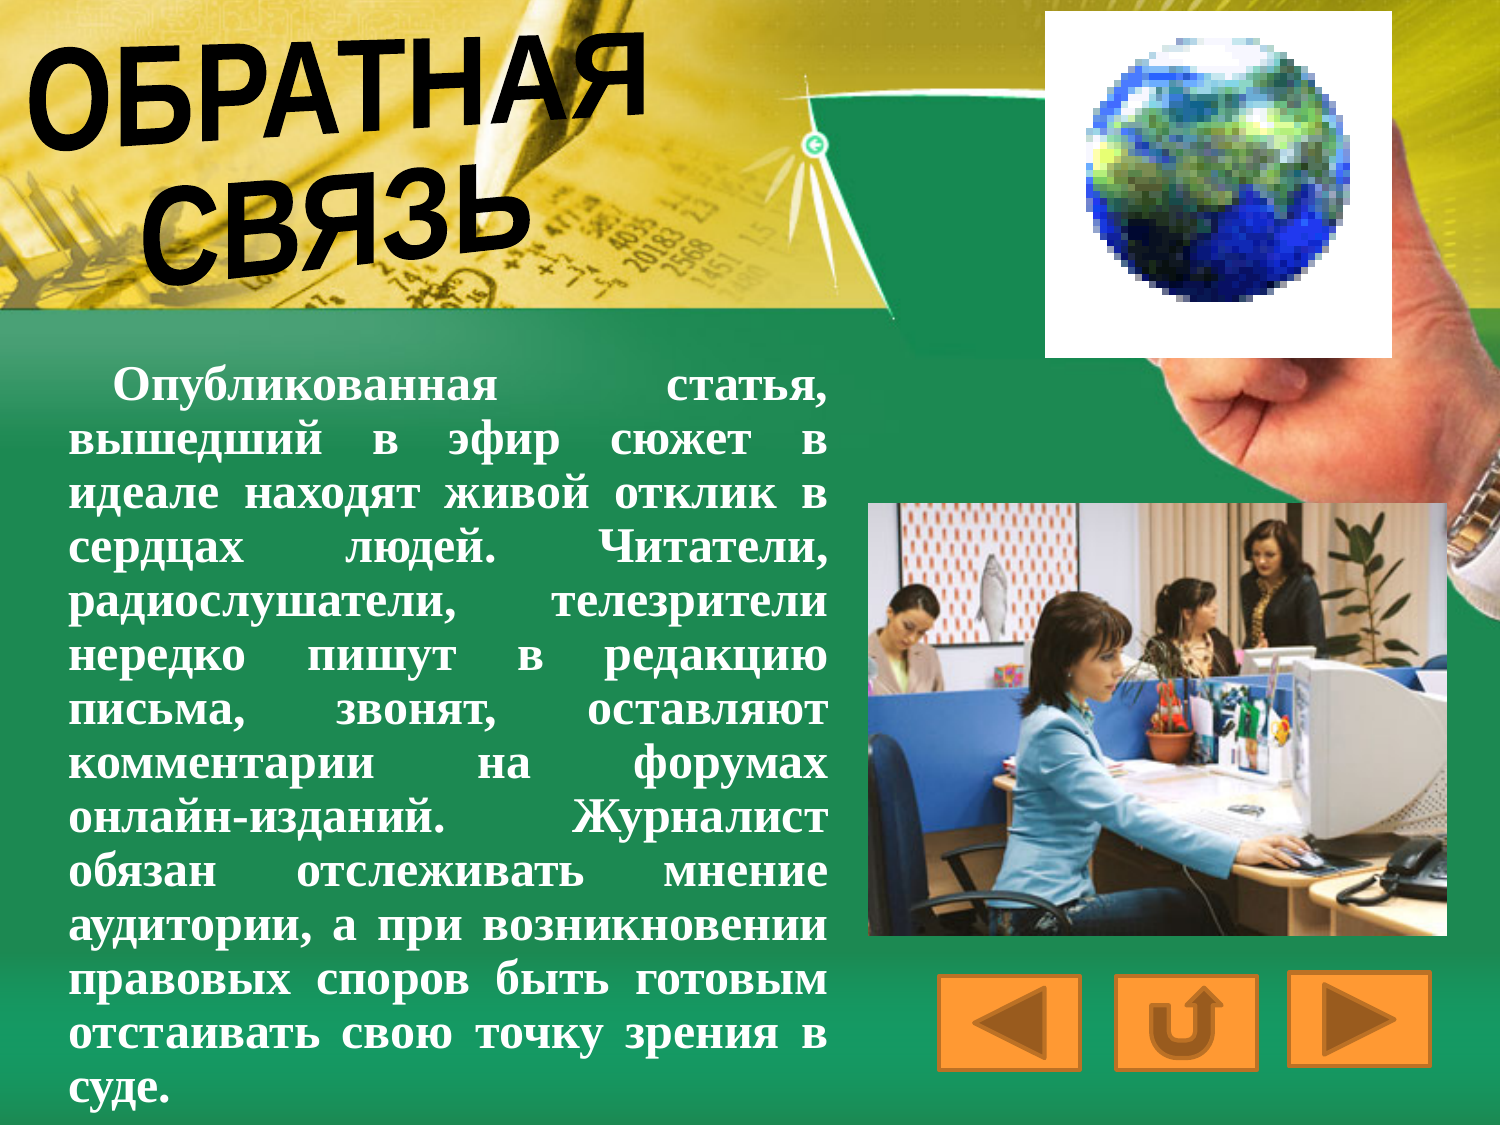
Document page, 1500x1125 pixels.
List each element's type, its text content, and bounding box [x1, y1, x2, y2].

list Опубликованная статья, вышедший в эфир сюжет в идеале находят живой отклик в сердцах людей. Читатели, радиослушатели, телезрители нередко пишут в редакцию письма, звонят, оставляют комментарии на форумах онлайн-изданий. Журналист обязан отслеживать мнение аудитории, а при возникновении правовых споров быть готовым отстаивать свою точку зрения в суде. [52, 349, 844, 1095]
text_box [937, 974, 1082, 1072]
picture [0, 0, 1500, 990]
text_box [1114, 974, 1259, 1072]
text_box [1287, 970, 1432, 1068]
